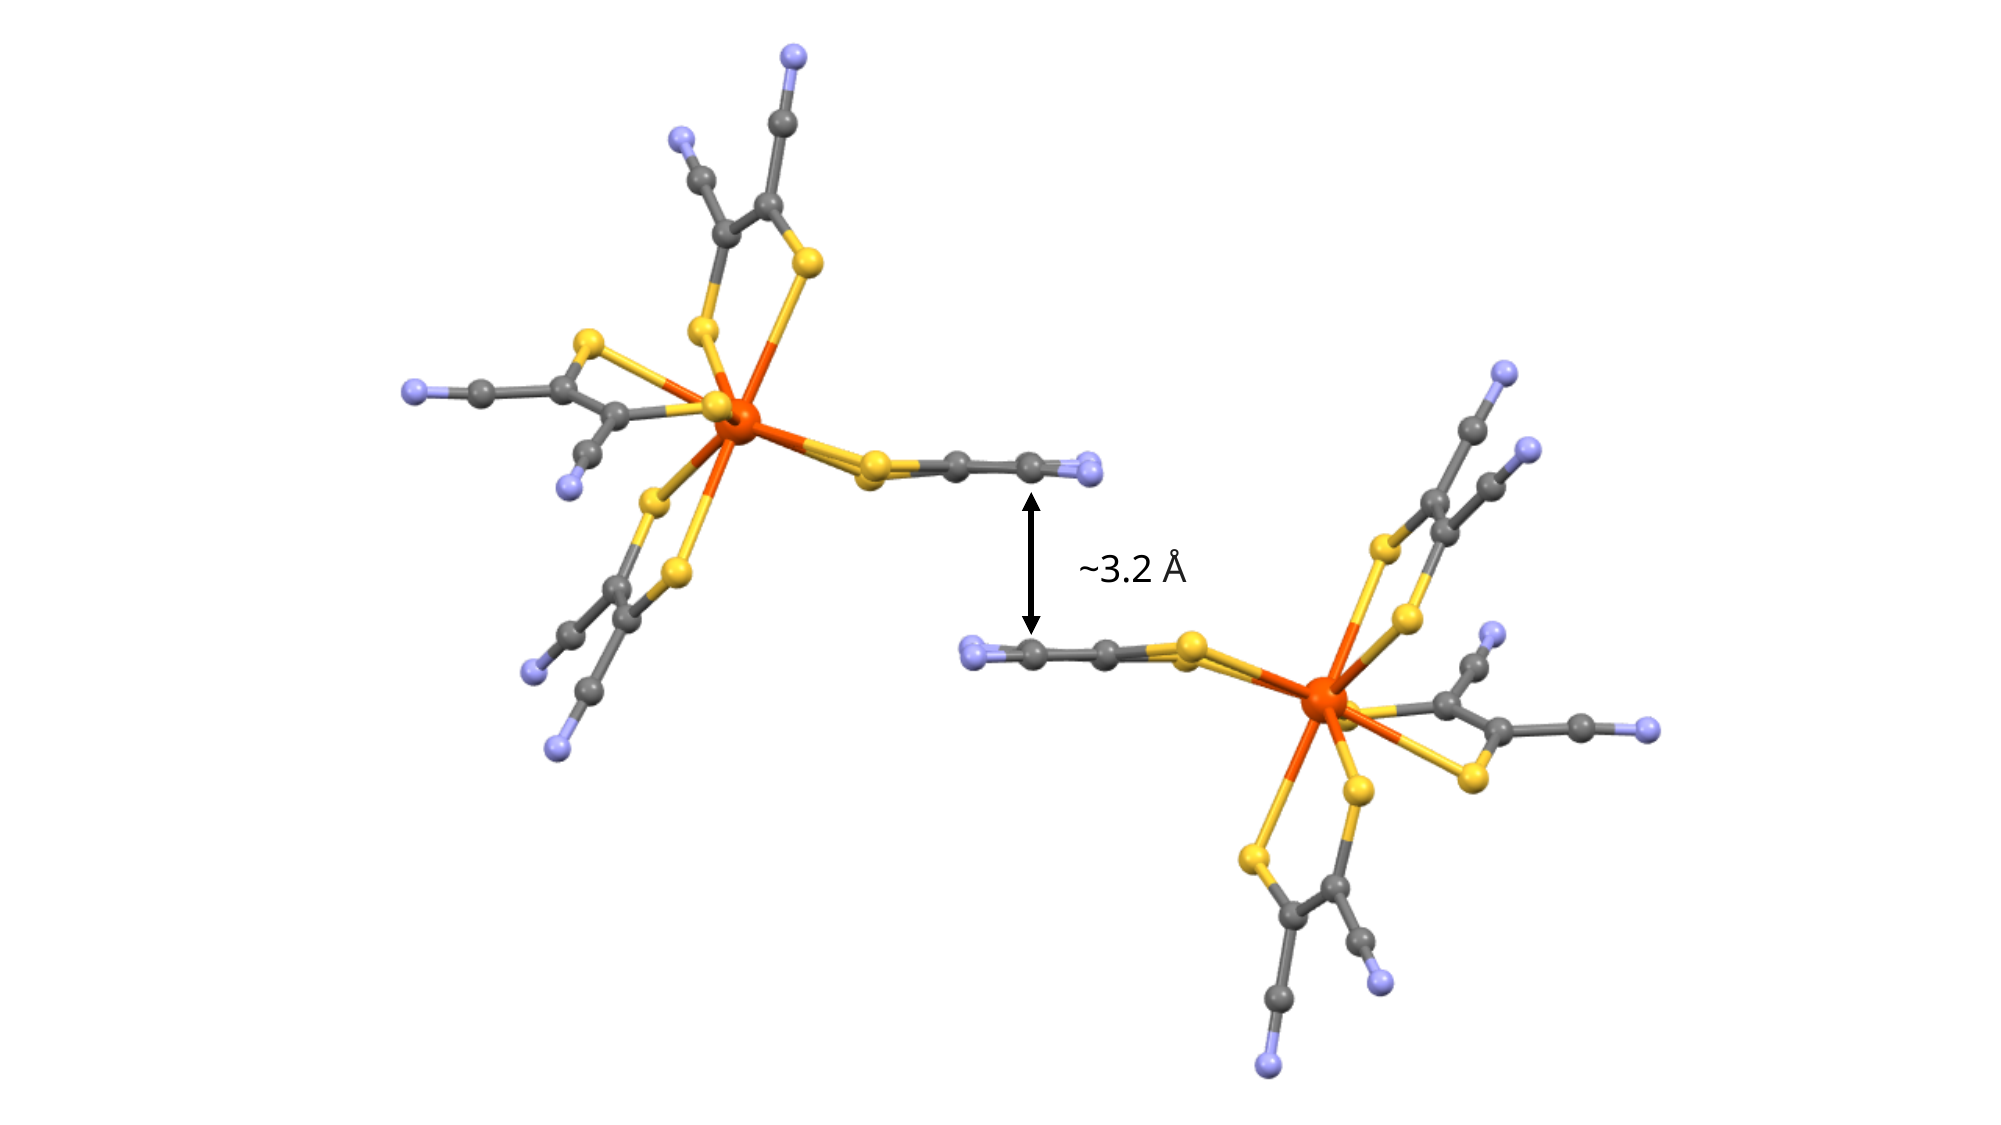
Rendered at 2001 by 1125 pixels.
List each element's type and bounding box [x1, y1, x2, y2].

picture [294, 4, 1706, 1121]
